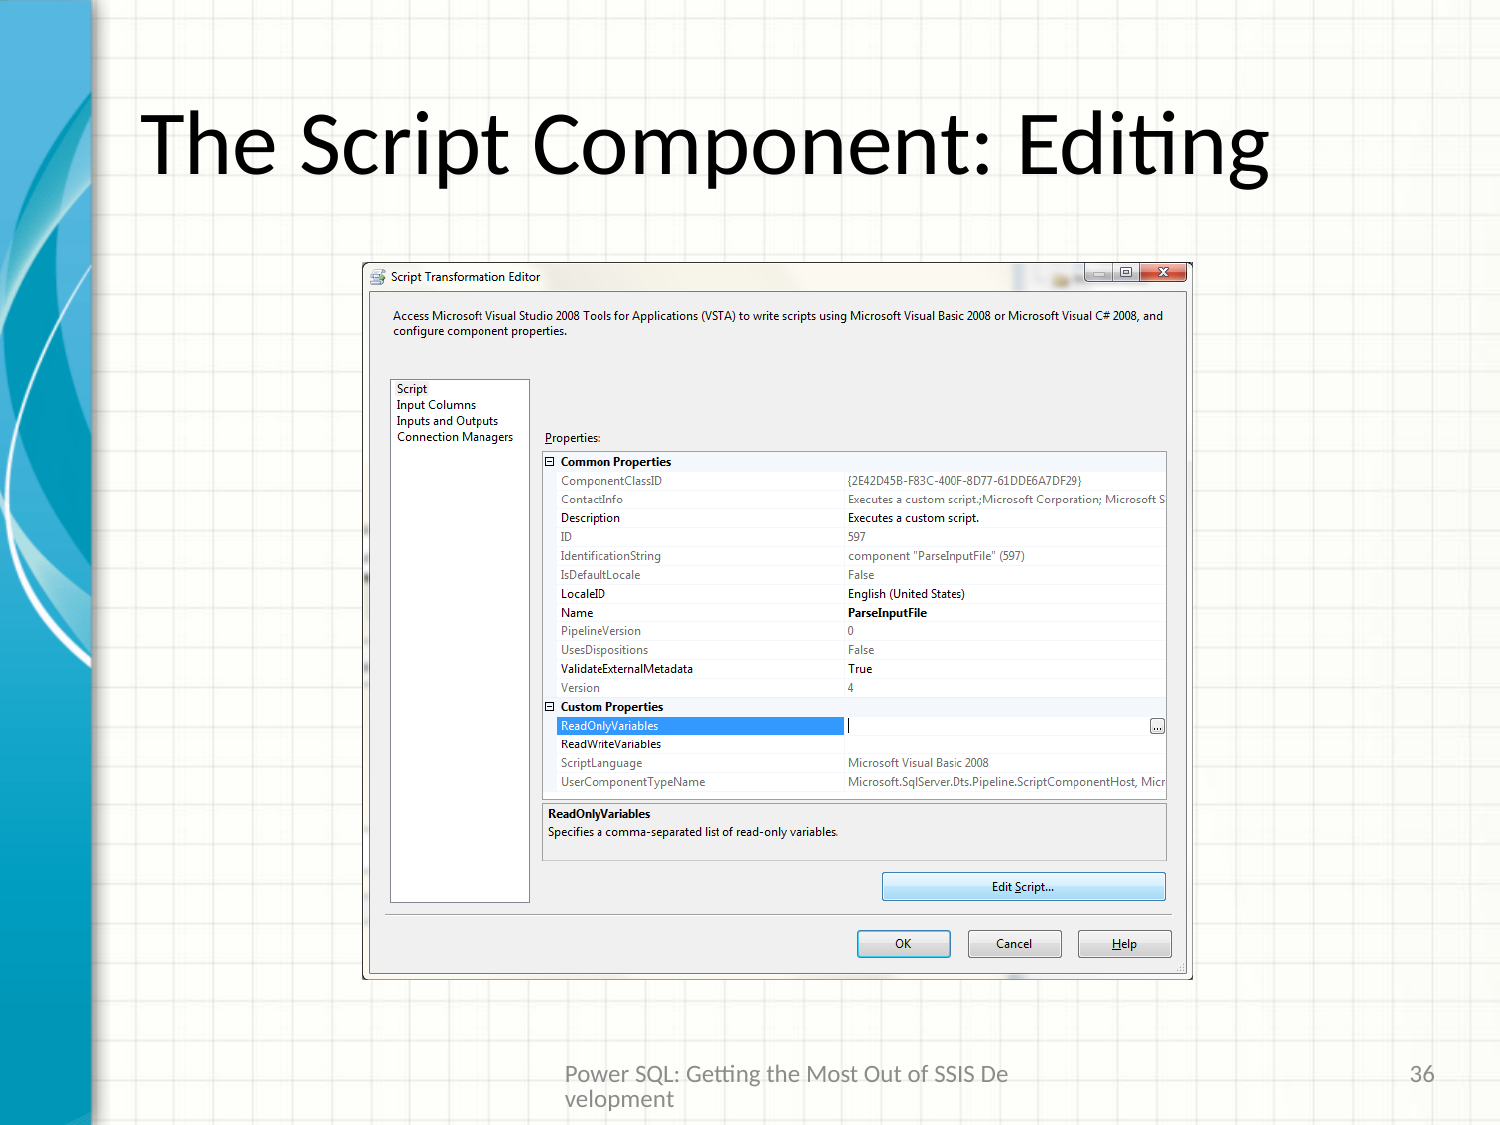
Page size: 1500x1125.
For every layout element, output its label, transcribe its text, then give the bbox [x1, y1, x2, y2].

slide_number 36 [1100, 1042, 1450, 1103]
footer Power SQL: Getting the Most Out of SSIS Development [549, 1042, 1025, 1103]
picture [0, 0, 1500, 1125]
title The Script Component: Editing [125, 44, 1450, 232]
